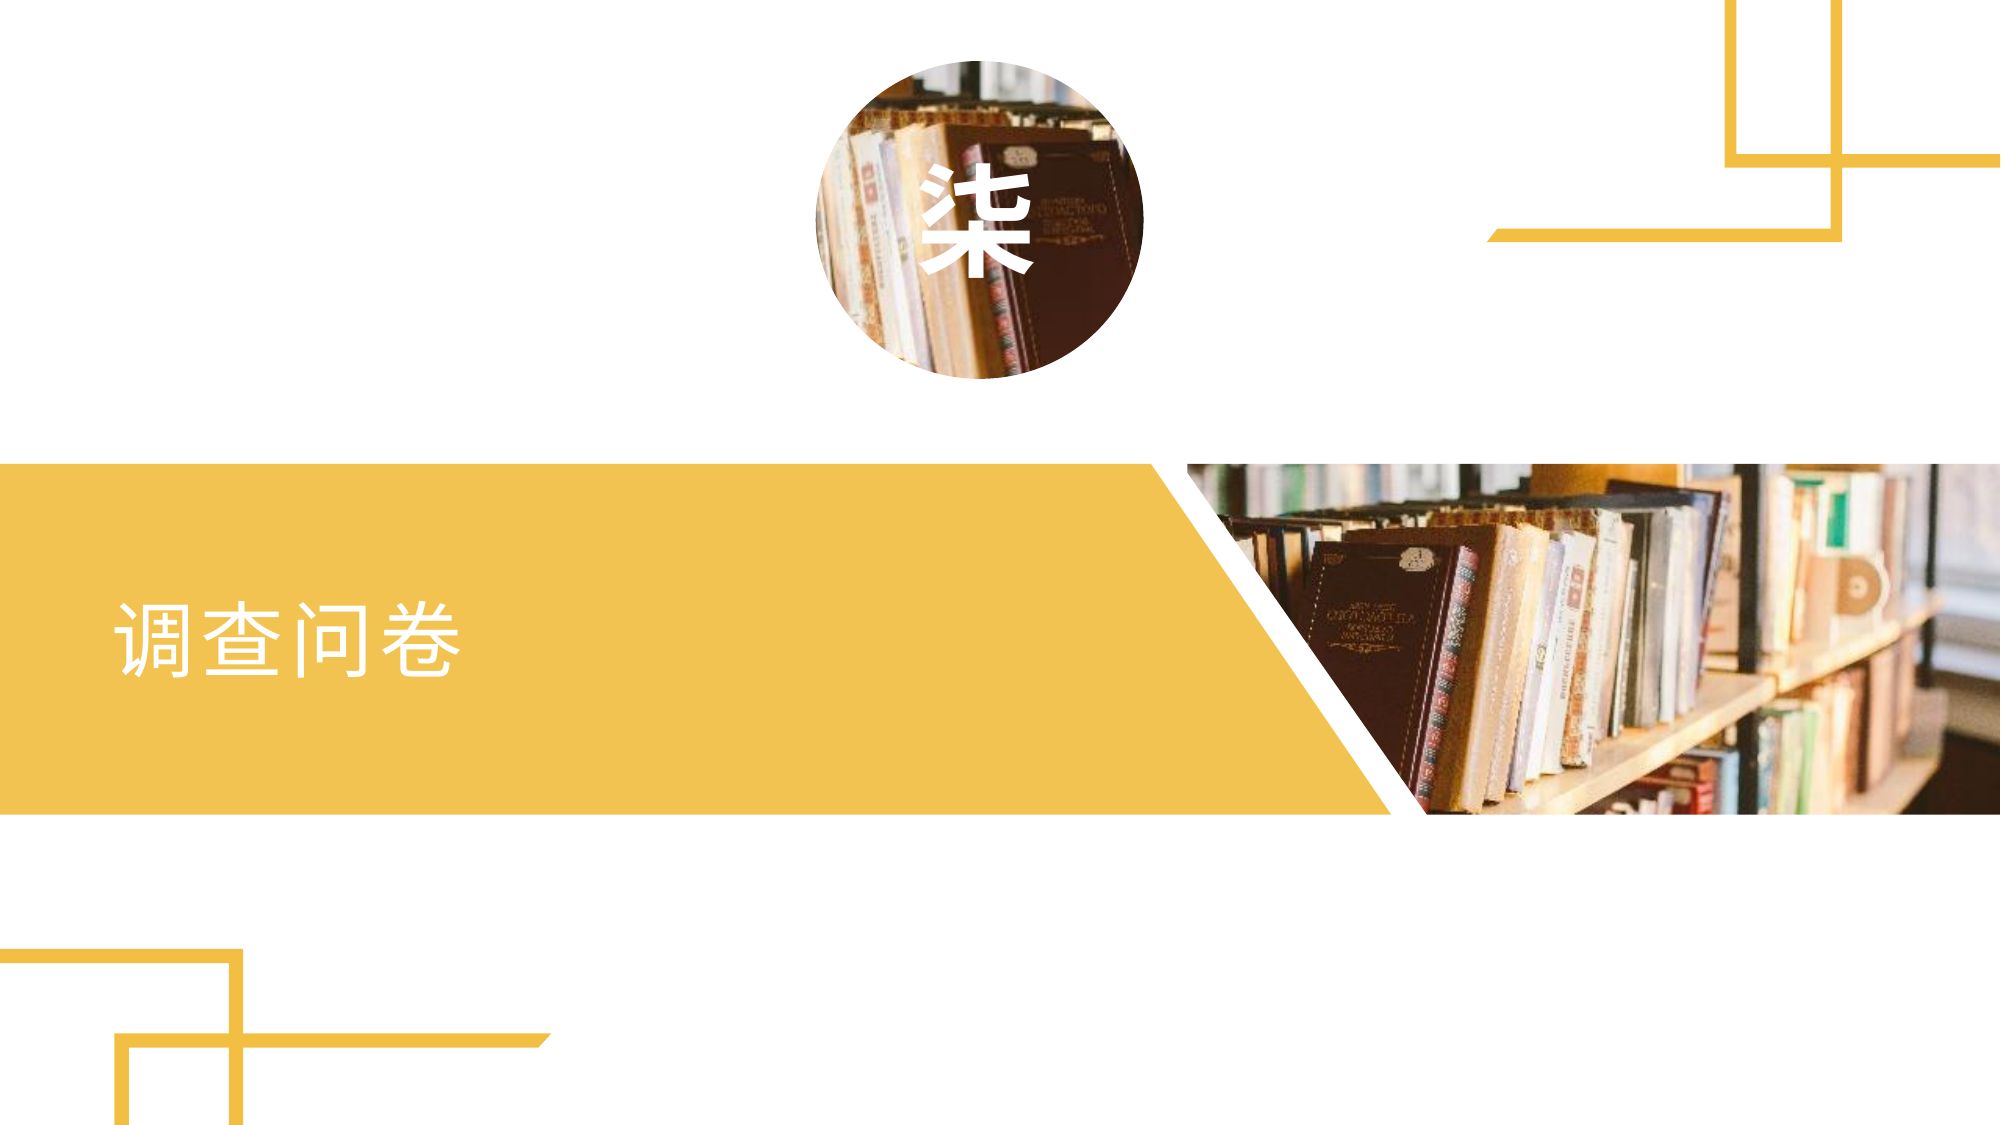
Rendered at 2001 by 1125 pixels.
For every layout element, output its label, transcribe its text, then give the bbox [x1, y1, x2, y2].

text_box 柒 [810, 137, 1142, 300]
title 调查问卷 [96, 512, 1163, 764]
picture [1187, 463, 2000, 815]
picture [838, 300, 1122, 379]
picture [839, 61, 1120, 137]
